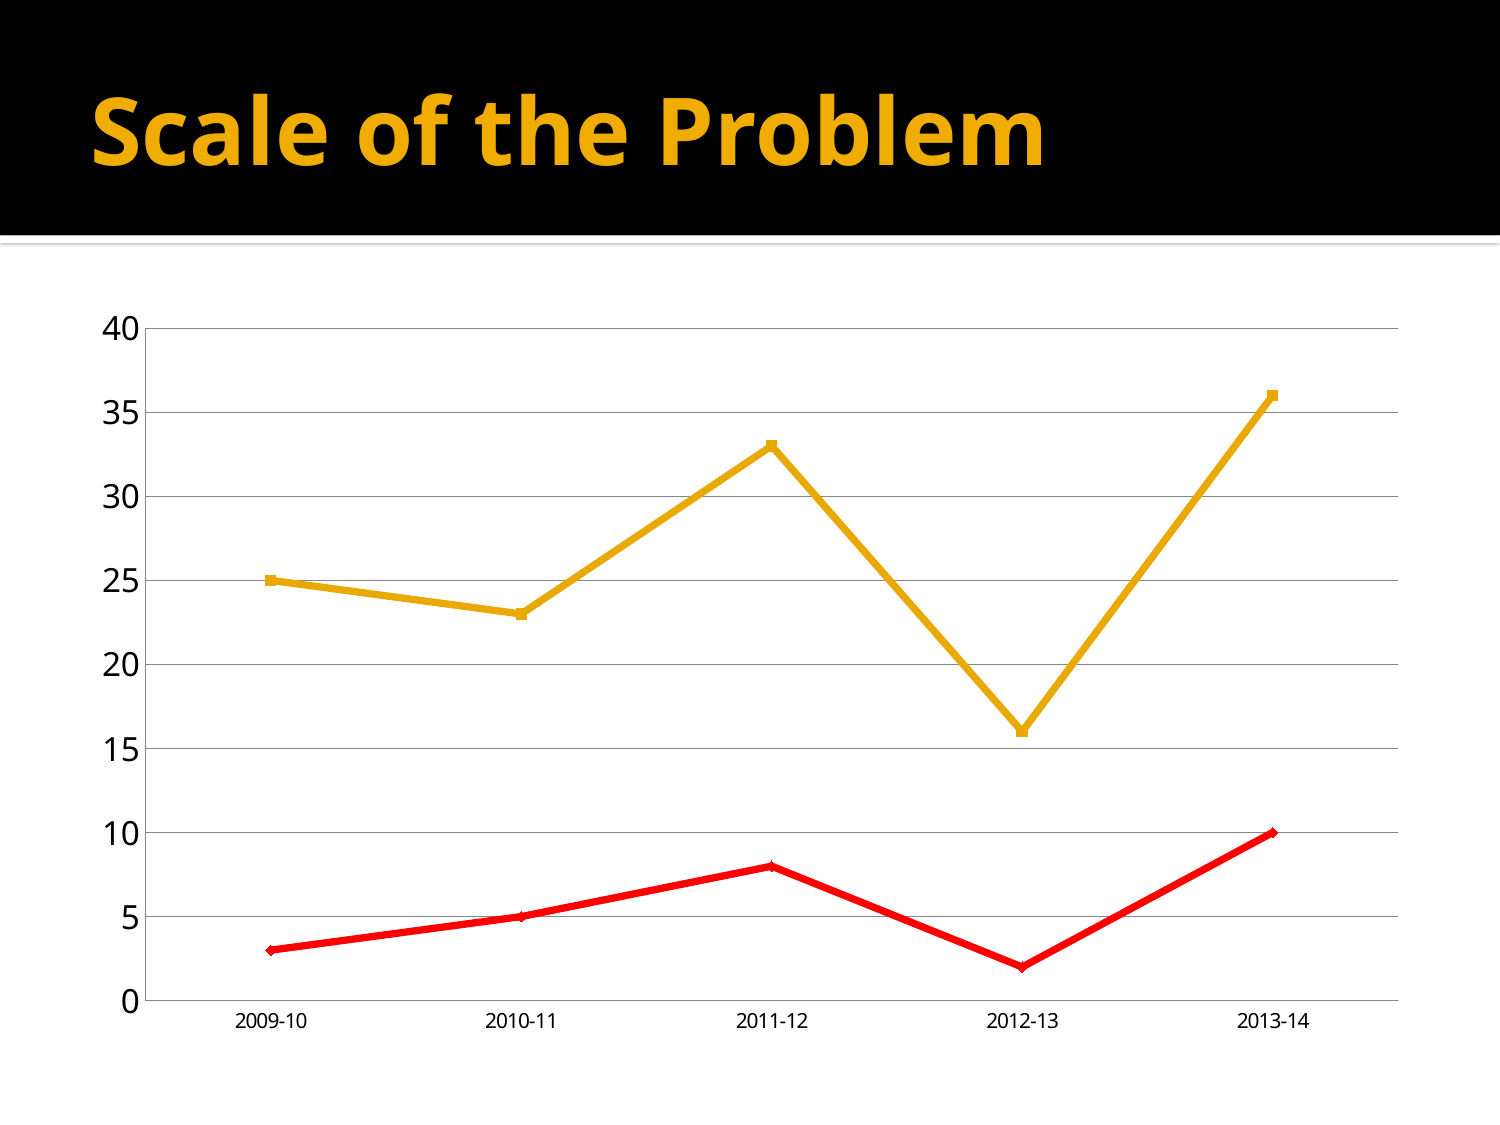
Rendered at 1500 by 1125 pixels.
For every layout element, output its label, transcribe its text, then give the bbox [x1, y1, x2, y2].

title Scale of the Problem [75, 25, 1425, 231]
chart [74, 291, 1425, 1050]
